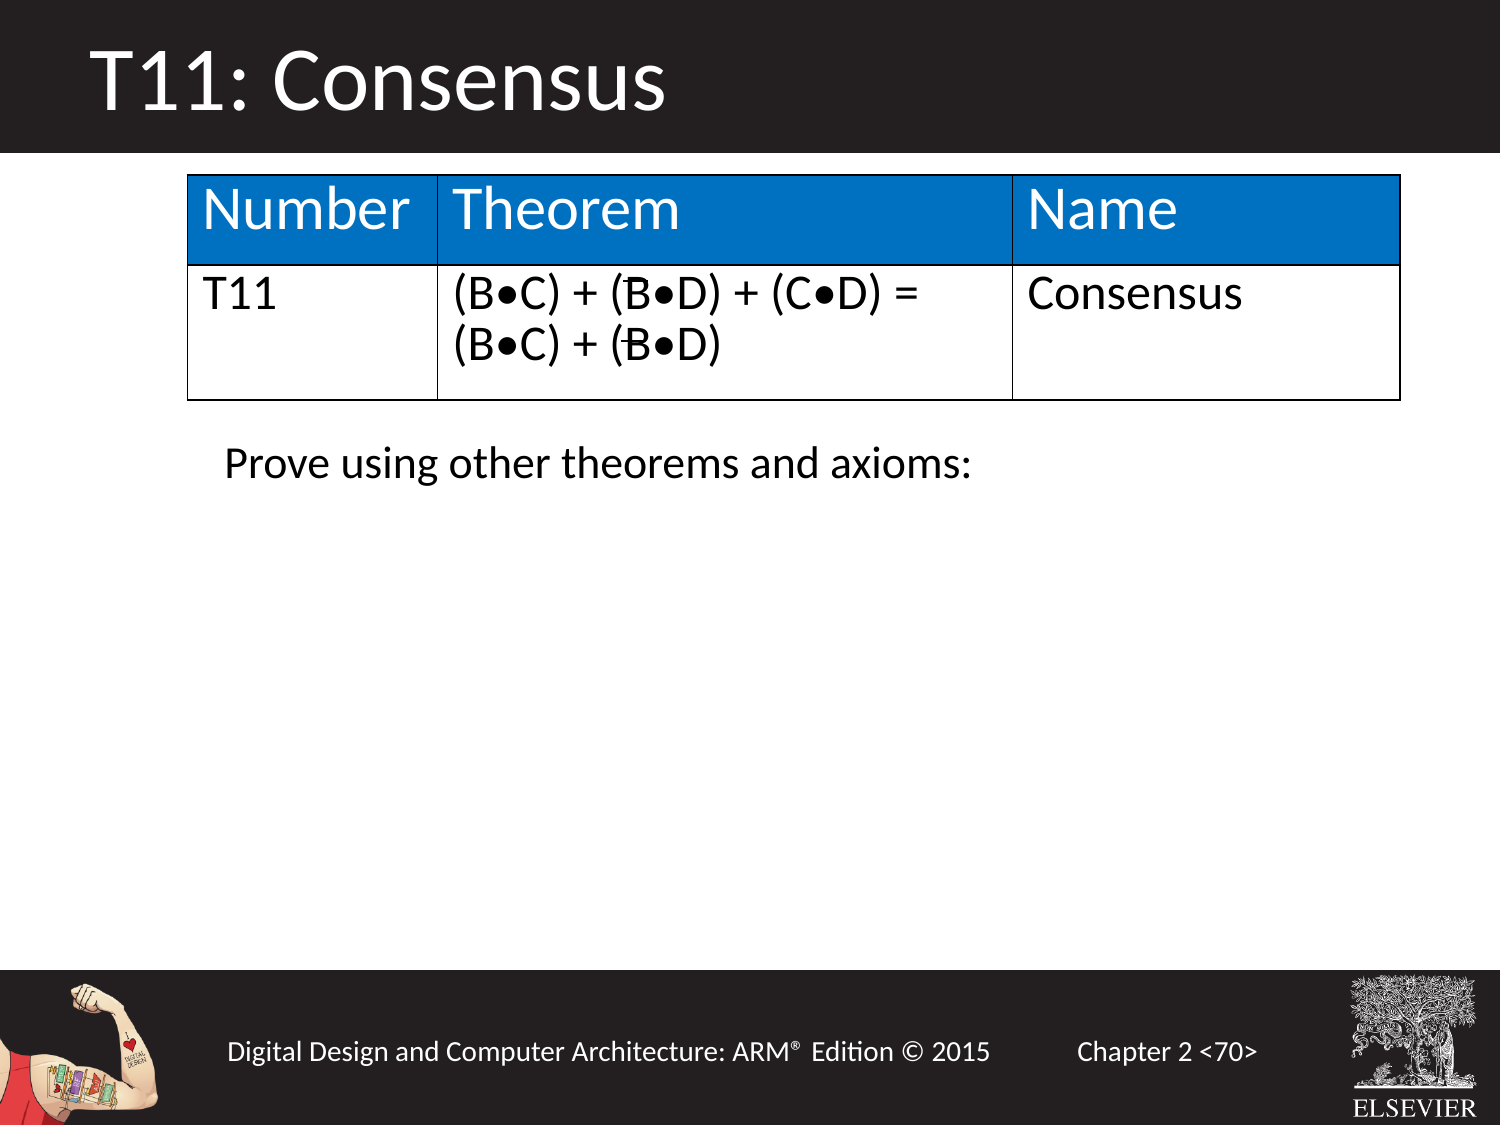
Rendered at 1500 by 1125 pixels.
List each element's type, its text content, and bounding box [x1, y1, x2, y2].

text_box Prove using other theorems and axioms: [209, 425, 1431, 958]
table_cell T11 [188, 266, 437, 399]
table_header Number [188, 176, 437, 264]
table_cell Consensus [1013, 266, 1399, 399]
table_header Theorem [438, 176, 1012, 264]
table_header Name [1013, 176, 1399, 264]
text_box T11: Consensus [75, 11, 1375, 136]
table_cell (B•C) + (B•D) + (C•D) = (B•C) + (B•D) [438, 266, 1012, 399]
picture [0, 979, 163, 1125]
picture [1350, 974, 1477, 1117]
